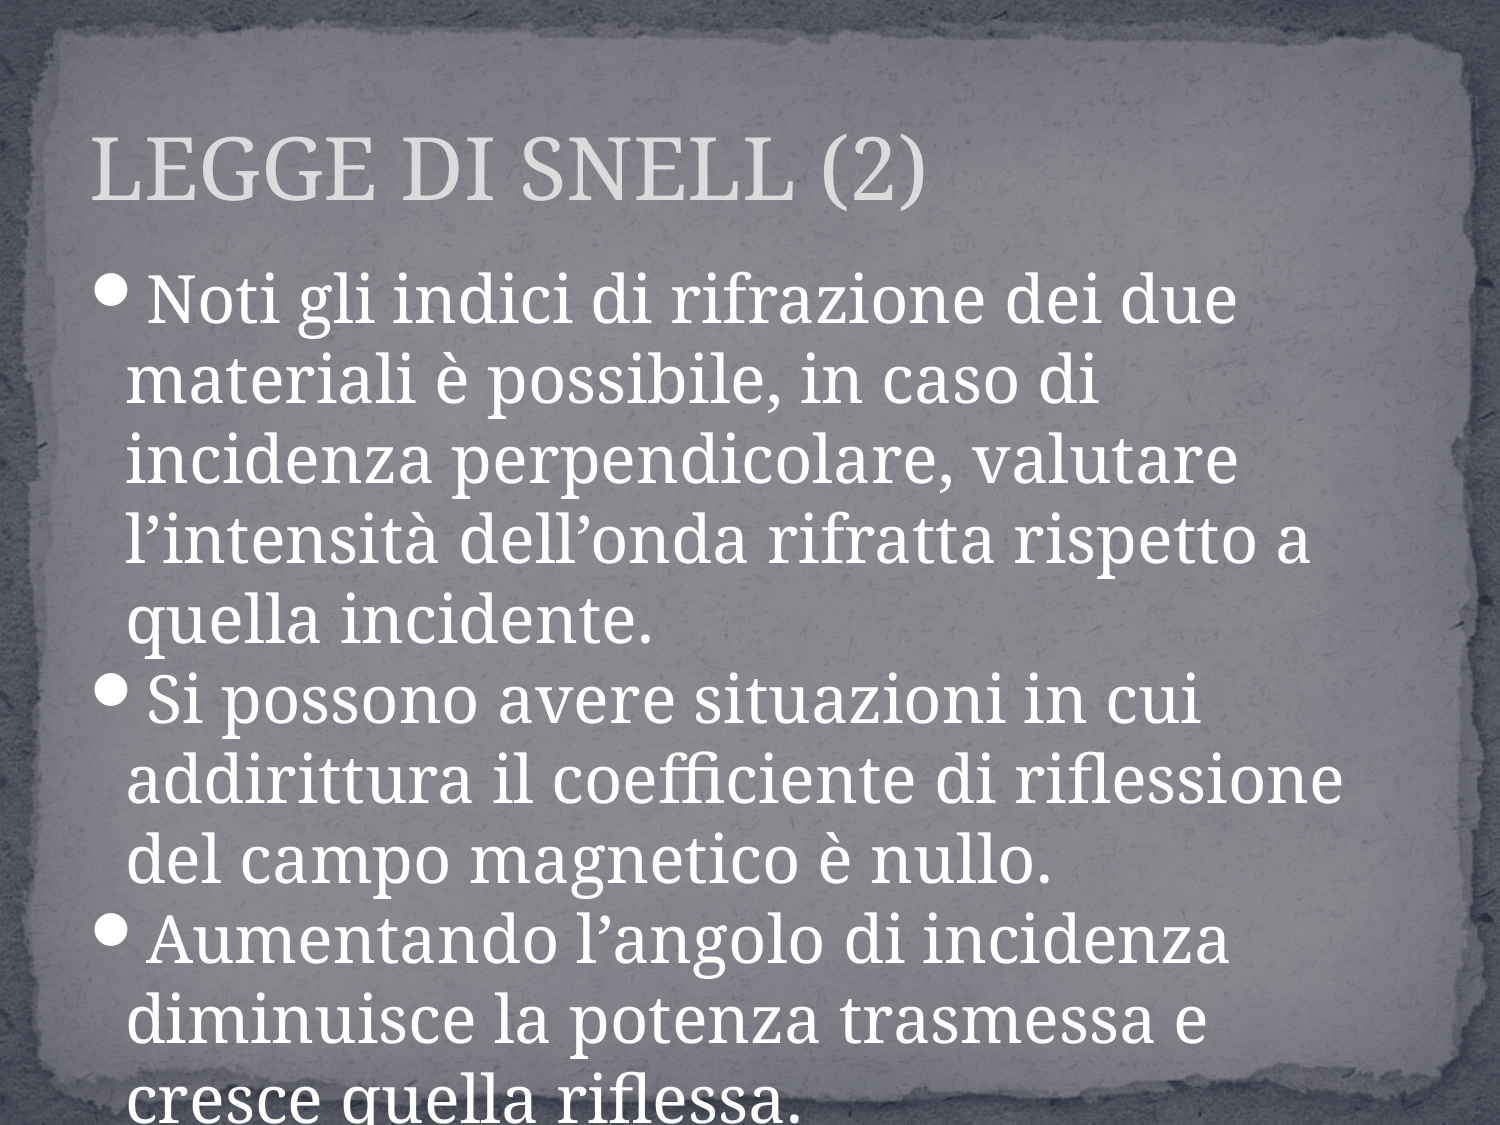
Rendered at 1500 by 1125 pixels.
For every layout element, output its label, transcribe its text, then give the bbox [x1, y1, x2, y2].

picture [0, 0, 1500, 1125]
text_box Noti gli indici di rifrazione dei due materiali è possibile, in caso di incidenza perpendicolare, valutare l’intensità dell’onda rifratta rispetto a quella incidente. Si possono avere situazioni in cui addirittura il coefficiente di riflessione del campo magnetico è nullo. Aumentando l’angolo di incidenza diminuisce la potenza trasmessa e cresce quella riflessa. [75, 249, 1425, 1000]
text_box LEGGE DI SNELL (2) [75, 24, 1425, 225]
